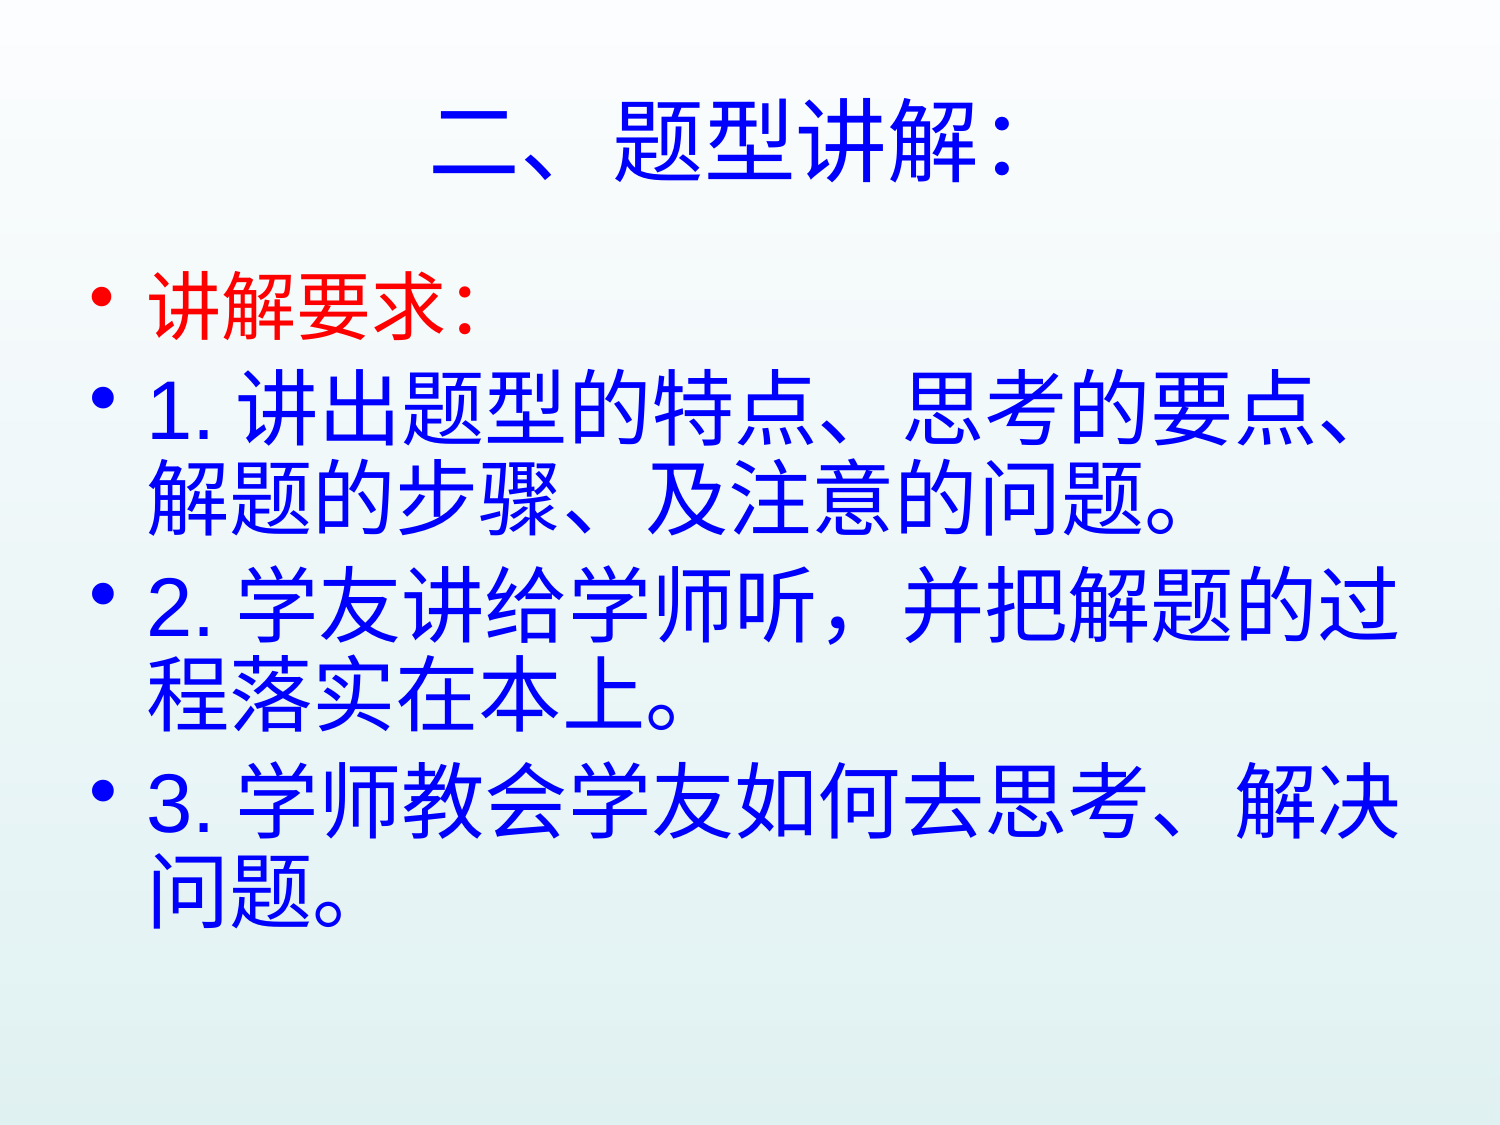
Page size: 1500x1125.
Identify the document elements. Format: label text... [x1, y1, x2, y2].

title 二、题型讲解： [74, 44, 1426, 233]
list 讲解要求： 1.讲出题型的特点、思考的要点、解题的步骤、及注意的问题。 2.学友讲给学师听，并把解题的过程落实在本上。 3.学师教会学友如何去思考、解决问题。 [74, 262, 1426, 1006]
